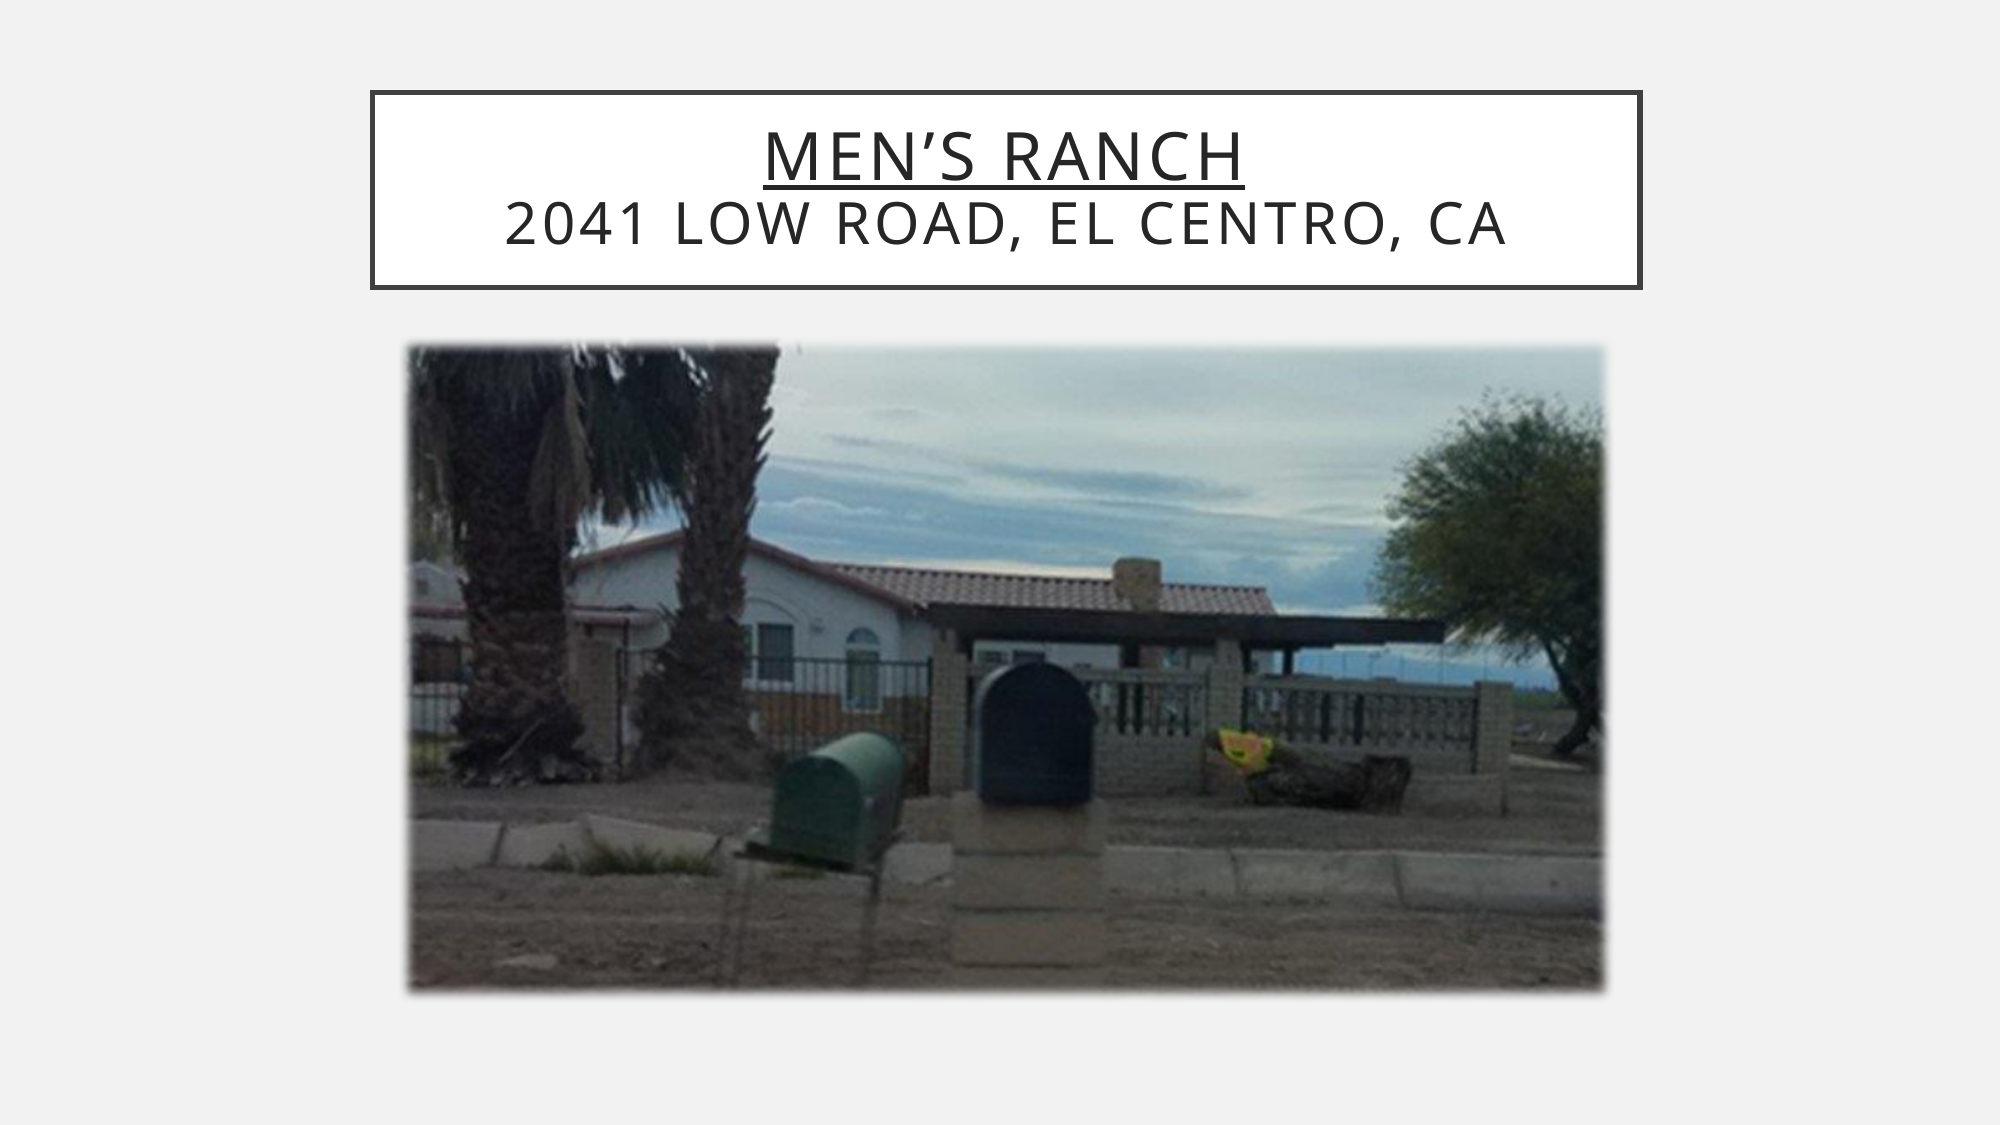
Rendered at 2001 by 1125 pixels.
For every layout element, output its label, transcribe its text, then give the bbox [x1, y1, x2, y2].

title Men’s Ranch 2041 Low Road, El Centro, CA [370, 90, 1643, 290]
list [398, 336, 1615, 1003]
